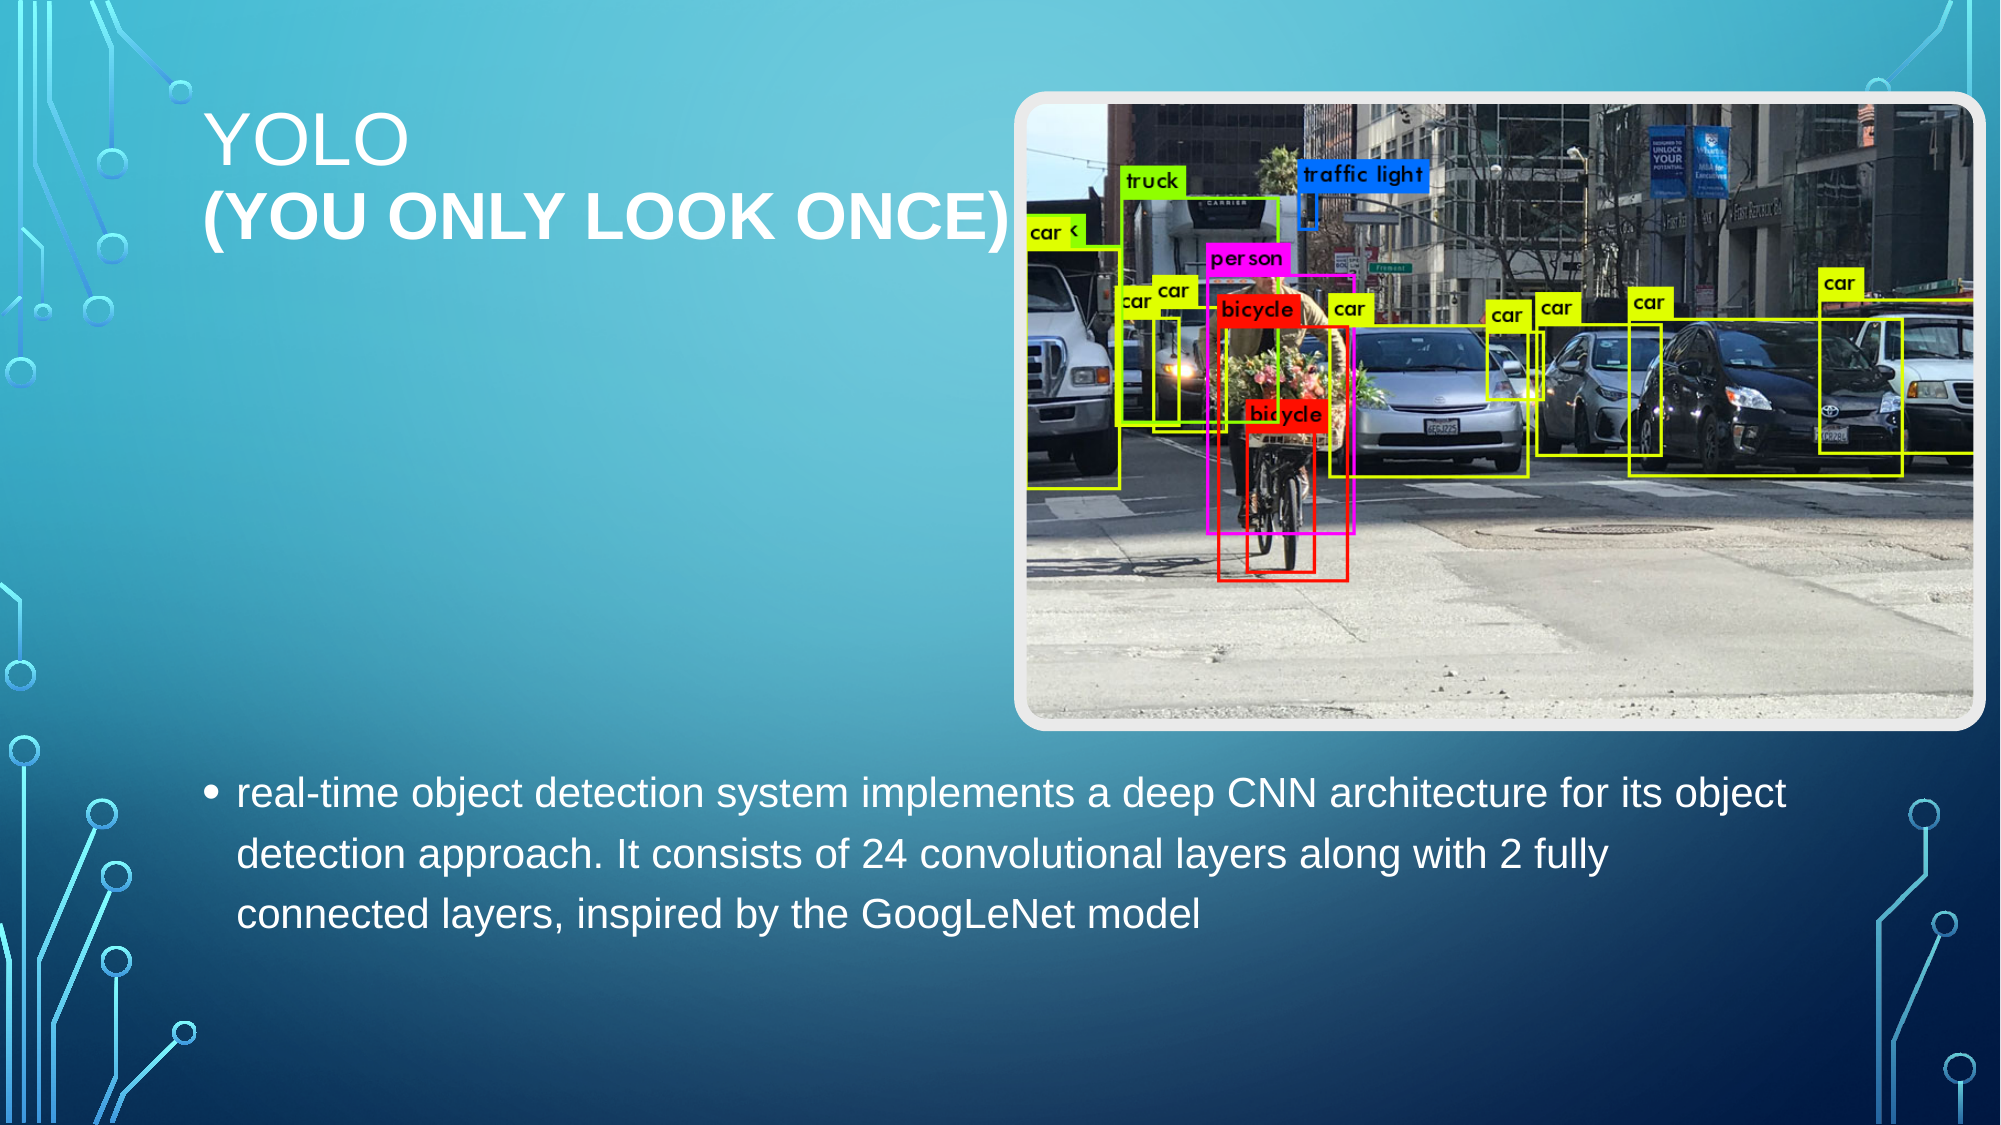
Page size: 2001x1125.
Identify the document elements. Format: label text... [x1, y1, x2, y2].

list real-time object detection system implements a deep CNN architecture for its object detection approach. It consists of 24 convolutional layers along with 2 fully connected layers, inspired by the GoogLeNet model [187, 369, 1813, 950]
picture [1020, 97, 1980, 726]
title YOLO (You Only Look Once) [187, 68, 1756, 286]
